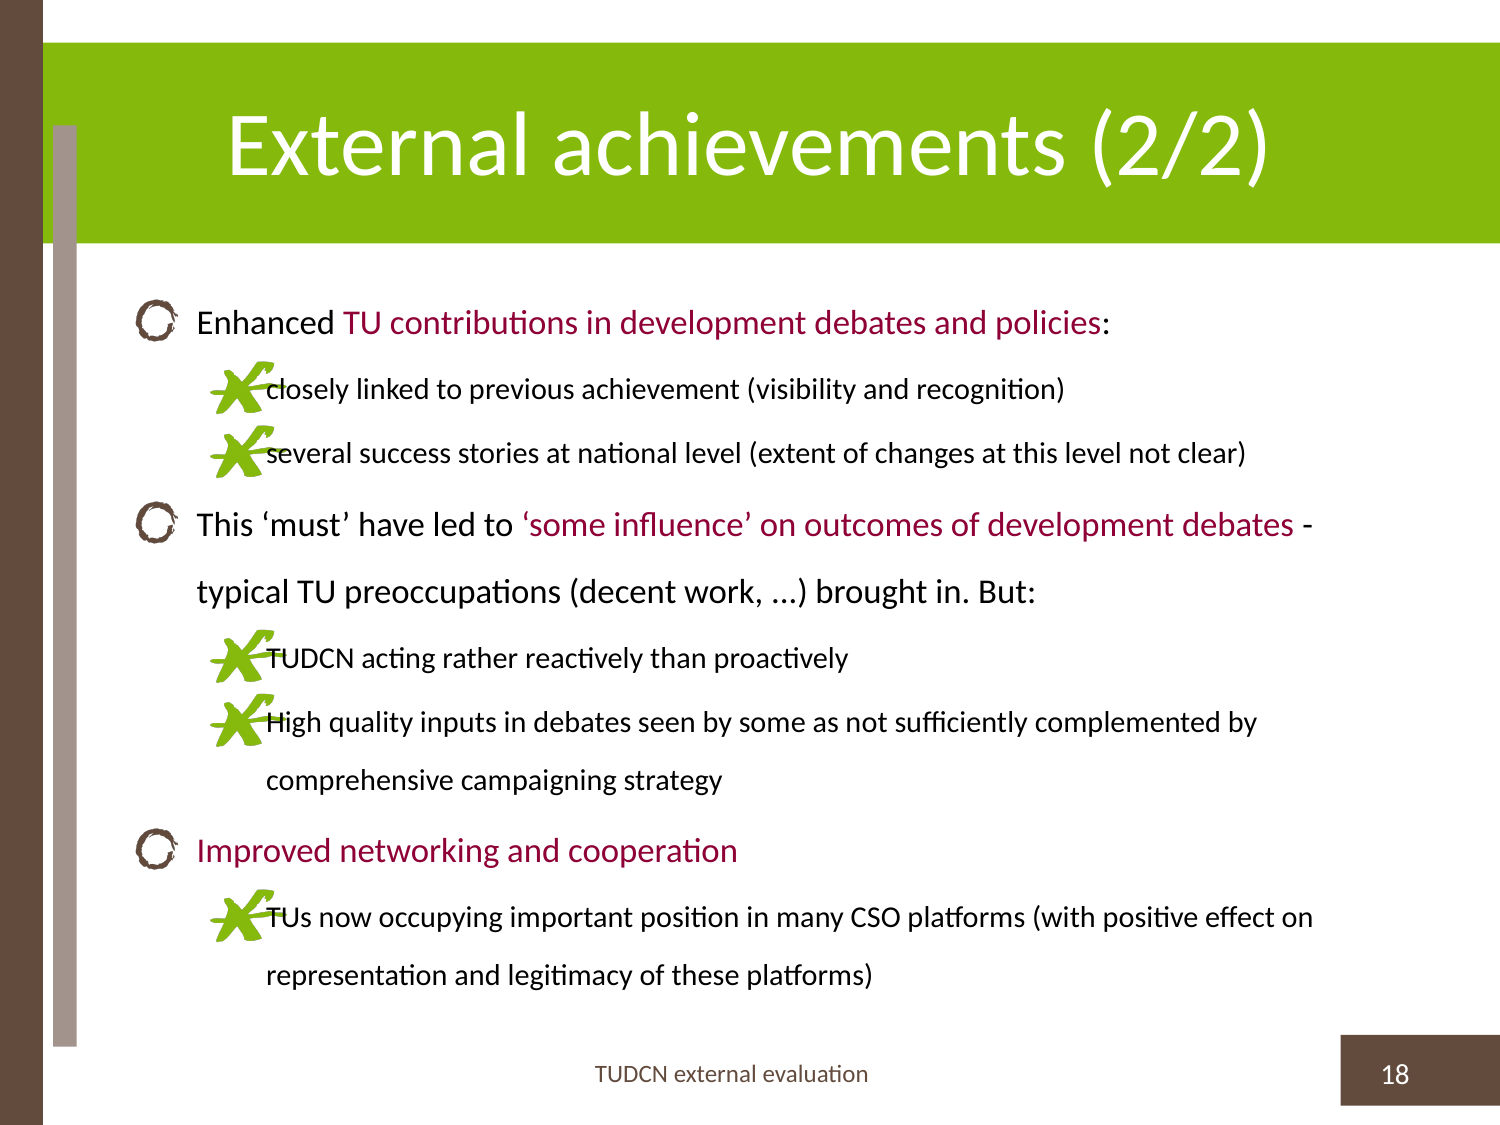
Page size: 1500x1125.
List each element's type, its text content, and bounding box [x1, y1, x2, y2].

picture [196, 619, 298, 757]
slide_number 18 [1074, 1042, 1425, 1103]
picture [127, 821, 185, 877]
picture [127, 494, 185, 551]
picture [196, 879, 298, 952]
picture [127, 292, 185, 349]
picture [196, 351, 298, 488]
title External achievements (2/2) [75, 45, 1425, 233]
footer TUDCN external evaluation [537, 1042, 928, 1103]
list Enhanced TU contributions in development debates and policies: closely linked to previous achievement (visibility and recognition) several success stories at national level (extent of changes at this level not clear) This ‘must’ have led to ‘some influence’ on outcomes of development debates - typical TU preoccupations (decent work, ...) brought in. But: TUDCN acting rather reactively than proactively High quality inputs in debates seen by some as not sufficiently complemented by comprehensive campaigning strategy Improved networking and cooperation TUs now occupying important position in many CSO platforms (with positive effect on representation and legitimacy of these platforms) [112, 267, 1424, 1024]
